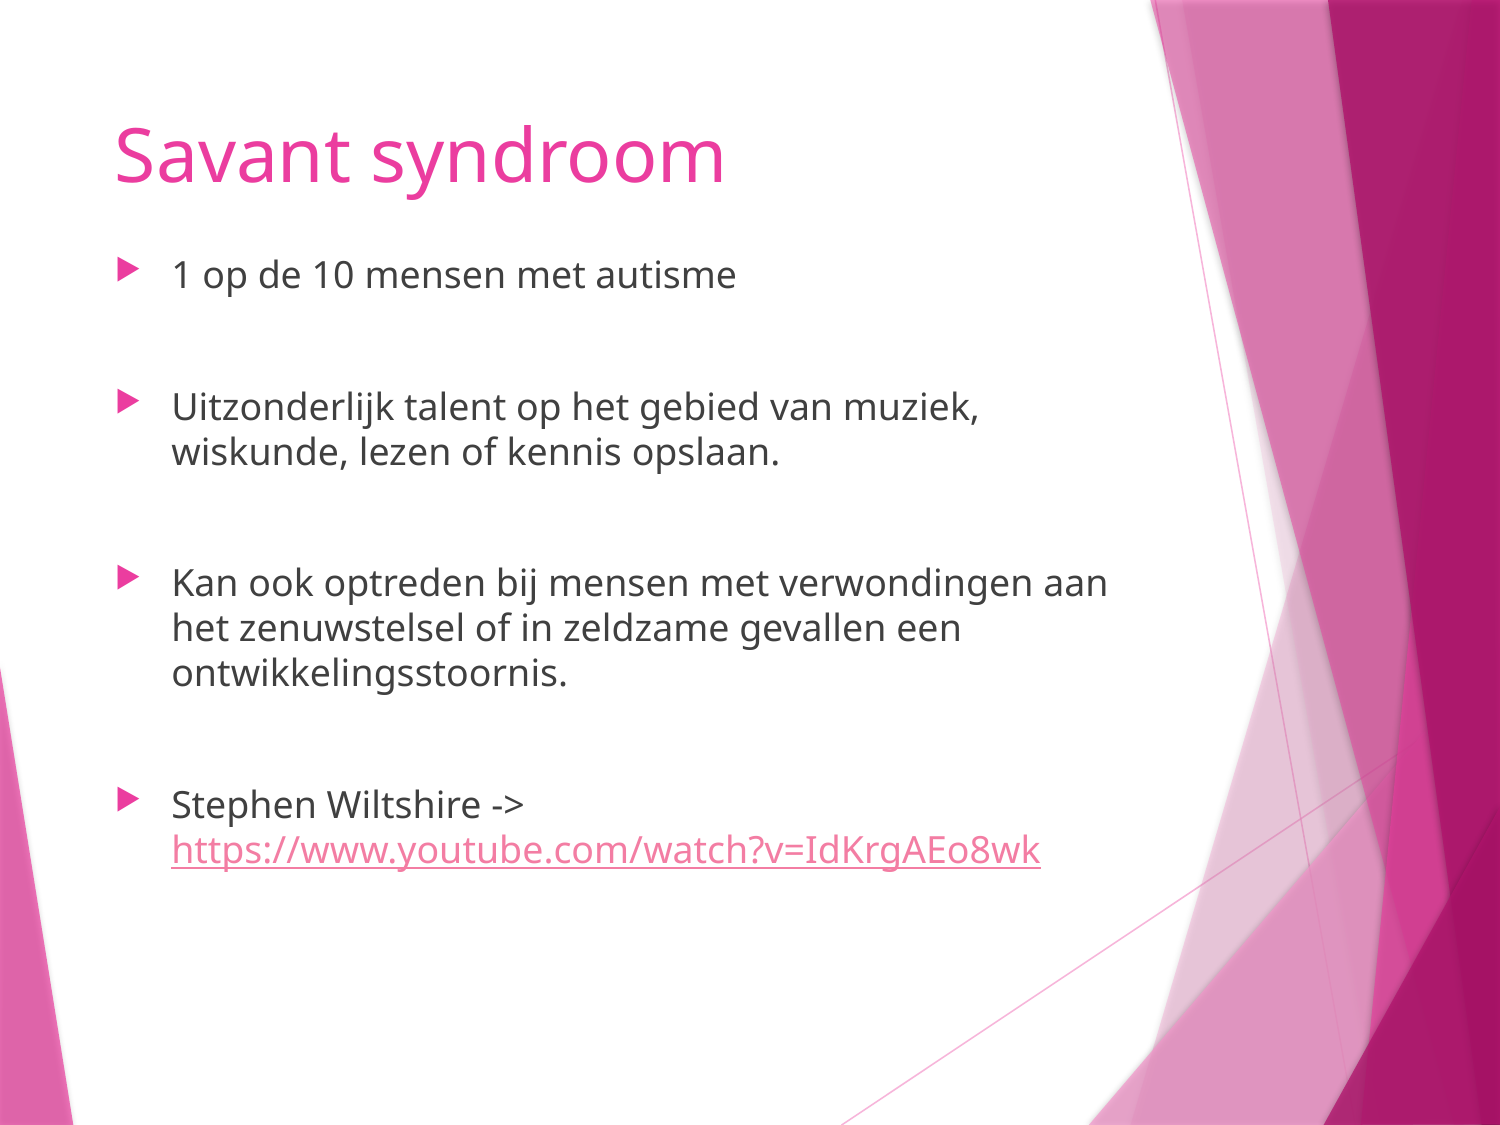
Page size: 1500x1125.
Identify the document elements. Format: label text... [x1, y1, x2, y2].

title Savant syndroom [99, 99, 1142, 243]
list 1 op de 10 mensen met autisme Uitzonderlijk talent op het gebied van muziek, wiskunde, lezen of kennis opslaan. Kan ook optreden bij mensen met verwondingen aan het zenuwstelsel of in zeldzame gevallen een ontwikkelingsstoornis. Stephen Wiltshire -> https://www.youtube.com/watch?v=IdKrgAEo8wk [99, 243, 1142, 881]
